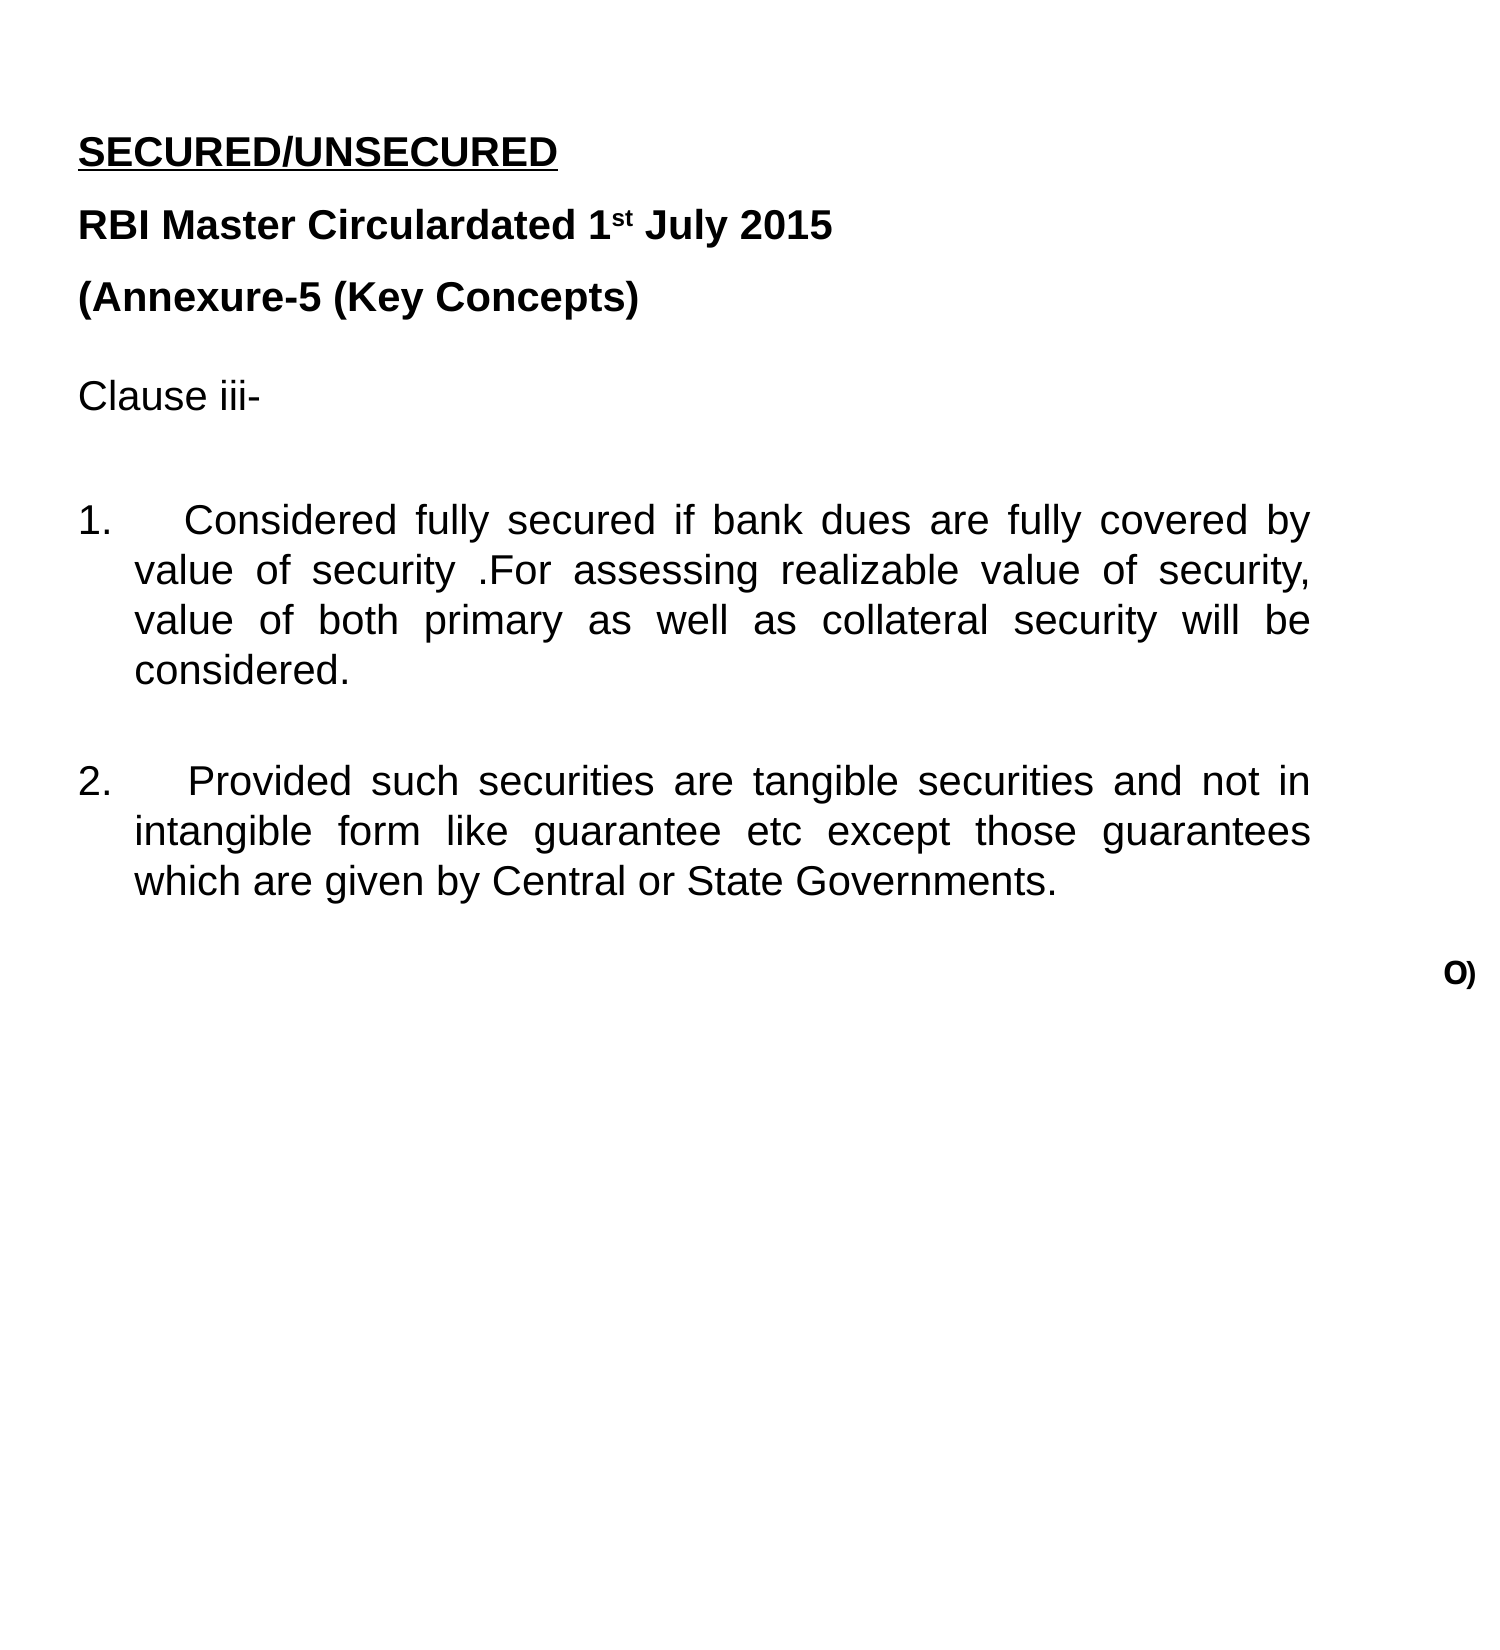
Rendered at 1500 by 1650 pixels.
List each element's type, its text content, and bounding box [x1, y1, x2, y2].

text_box SECURED/UNSECURED RBI Master Circulardated 1st July 2015 (Annexure-5 (Key Concepts) Clause iii- 1. Considered fully secured if bank dues are fully covered by value of security .For assessing realizable value of security, value of both primary as well as collateral security will be considered. 2. Provided such securities are tangible securities and not in intangible form like guarantee etc except those guarantees which are given by Central or State Governments. O) [78, 102, 1479, 1091]
